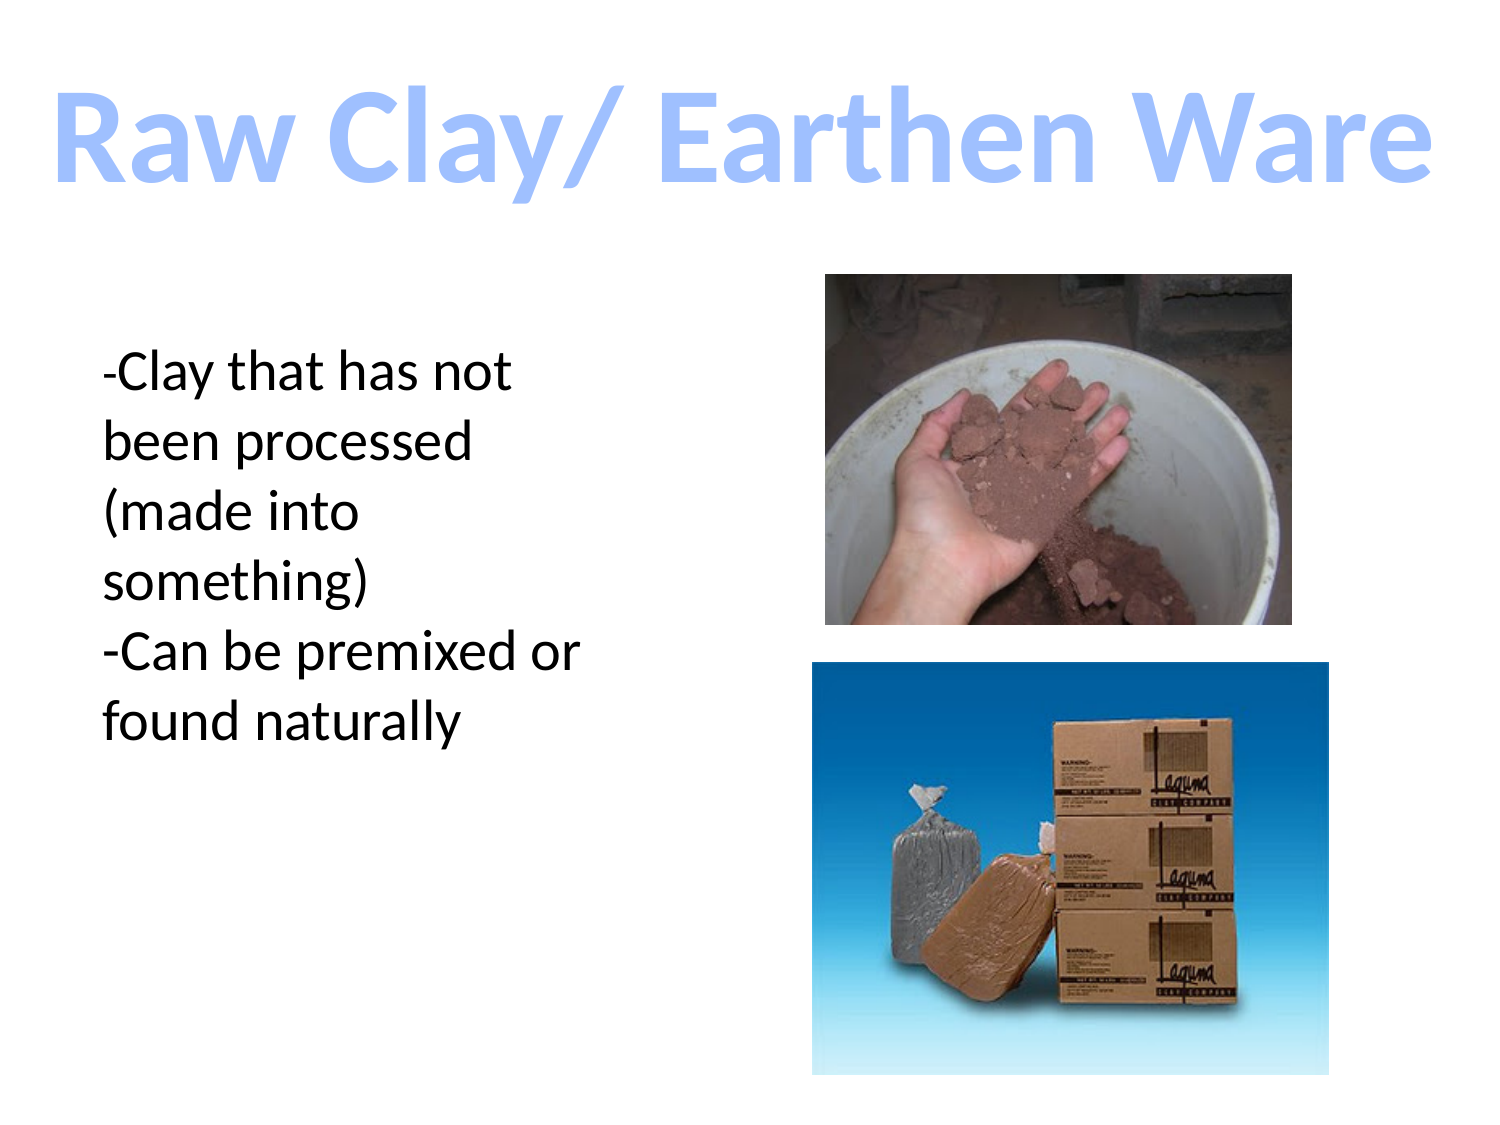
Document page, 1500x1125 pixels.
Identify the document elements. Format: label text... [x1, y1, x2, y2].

text_box Raw Clay/ Earthen Ware [34, 37, 1452, 218]
picture [824, 274, 1292, 626]
picture [812, 662, 1329, 1076]
text_box -Clay that has not been processed (made into something) -Can be premixed or found naturally [87, 324, 613, 805]
